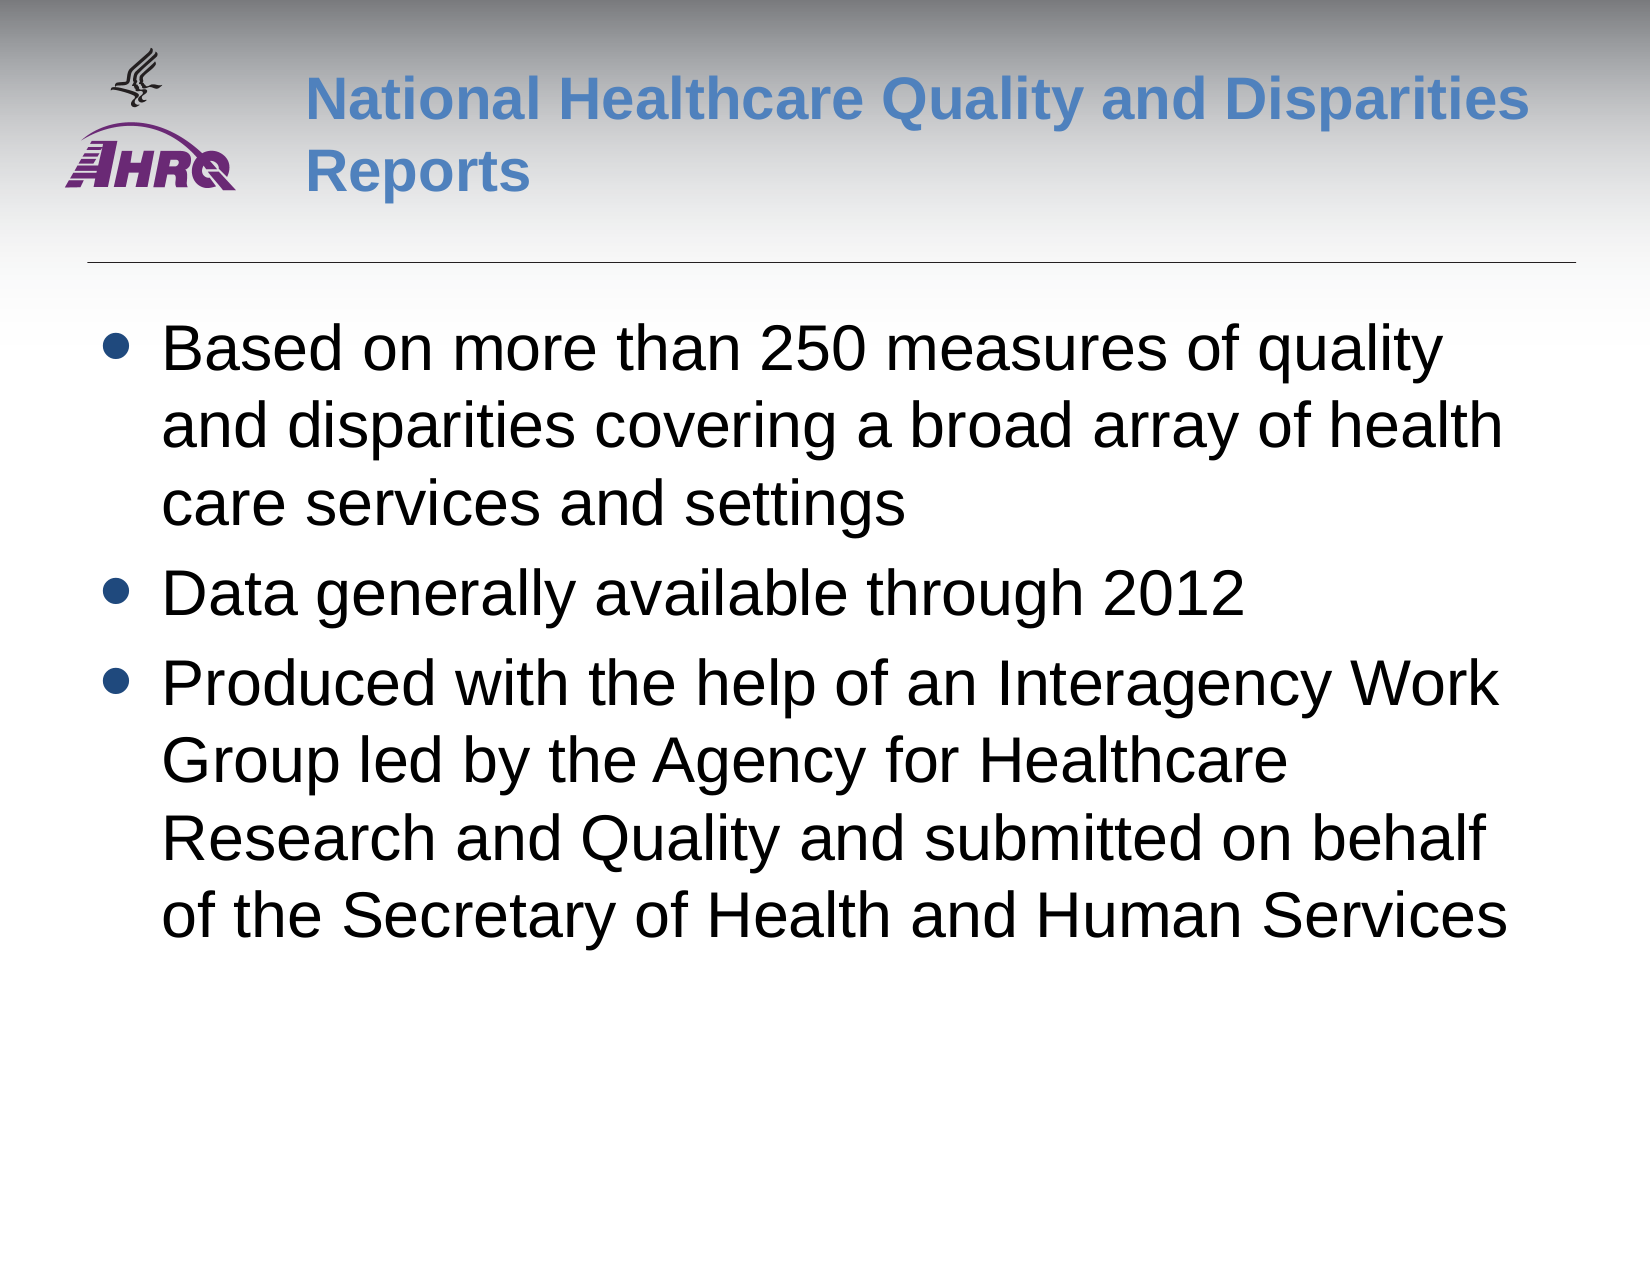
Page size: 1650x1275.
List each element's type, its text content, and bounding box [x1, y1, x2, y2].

picture [0, 0, 1650, 1275]
list Based on more than 250 measures of quality and disparities covering a broad array of health care services and settings Data generally available through 2012 Produced with the help of an Interagency Work Group led by the Agency for Healthcare Research and Quality and submitted on behalf of the Secretary of Health and Human Services [82, 297, 1568, 1139]
title National Healthcare Quality and Disparities Reports [288, 51, 1568, 213]
